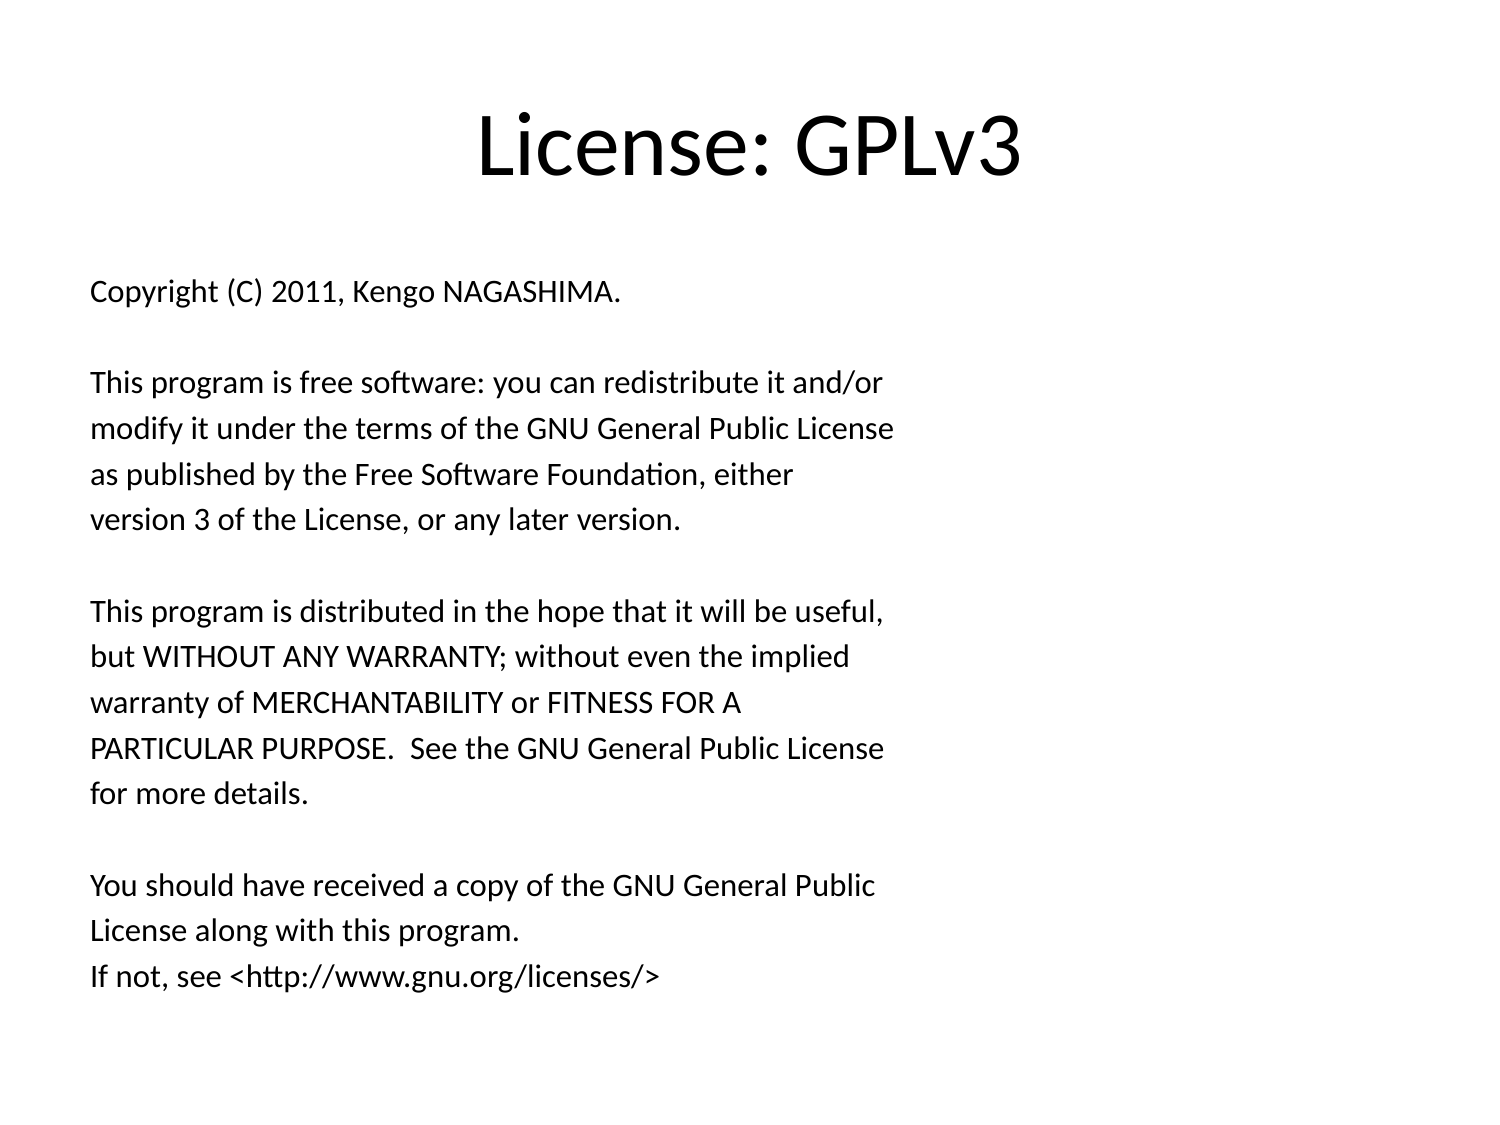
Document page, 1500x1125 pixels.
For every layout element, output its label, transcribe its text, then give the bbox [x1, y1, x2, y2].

title License: GPLv3 [75, 45, 1425, 233]
list Copyright (C) 2011, Kengo NAGASHIMA. This program is free software: you can redistribute it and/or modify it under the terms of the GNU General Public License as published by the Free Software Foundation, either version 3 of the License, or any later version. This program is distributed in the hope that it will be useful, but WITHOUT ANY WARRANTY; without even the implied warranty of MERCHANTABILITY or FITNESS FOR A PARTICULAR PURPOSE. See the GNU General Public License for more details. You should have received a copy of the GNU General Public License along with this program. If not, see <http://www.gnu.org/licenses/> [75, 262, 1425, 1005]
